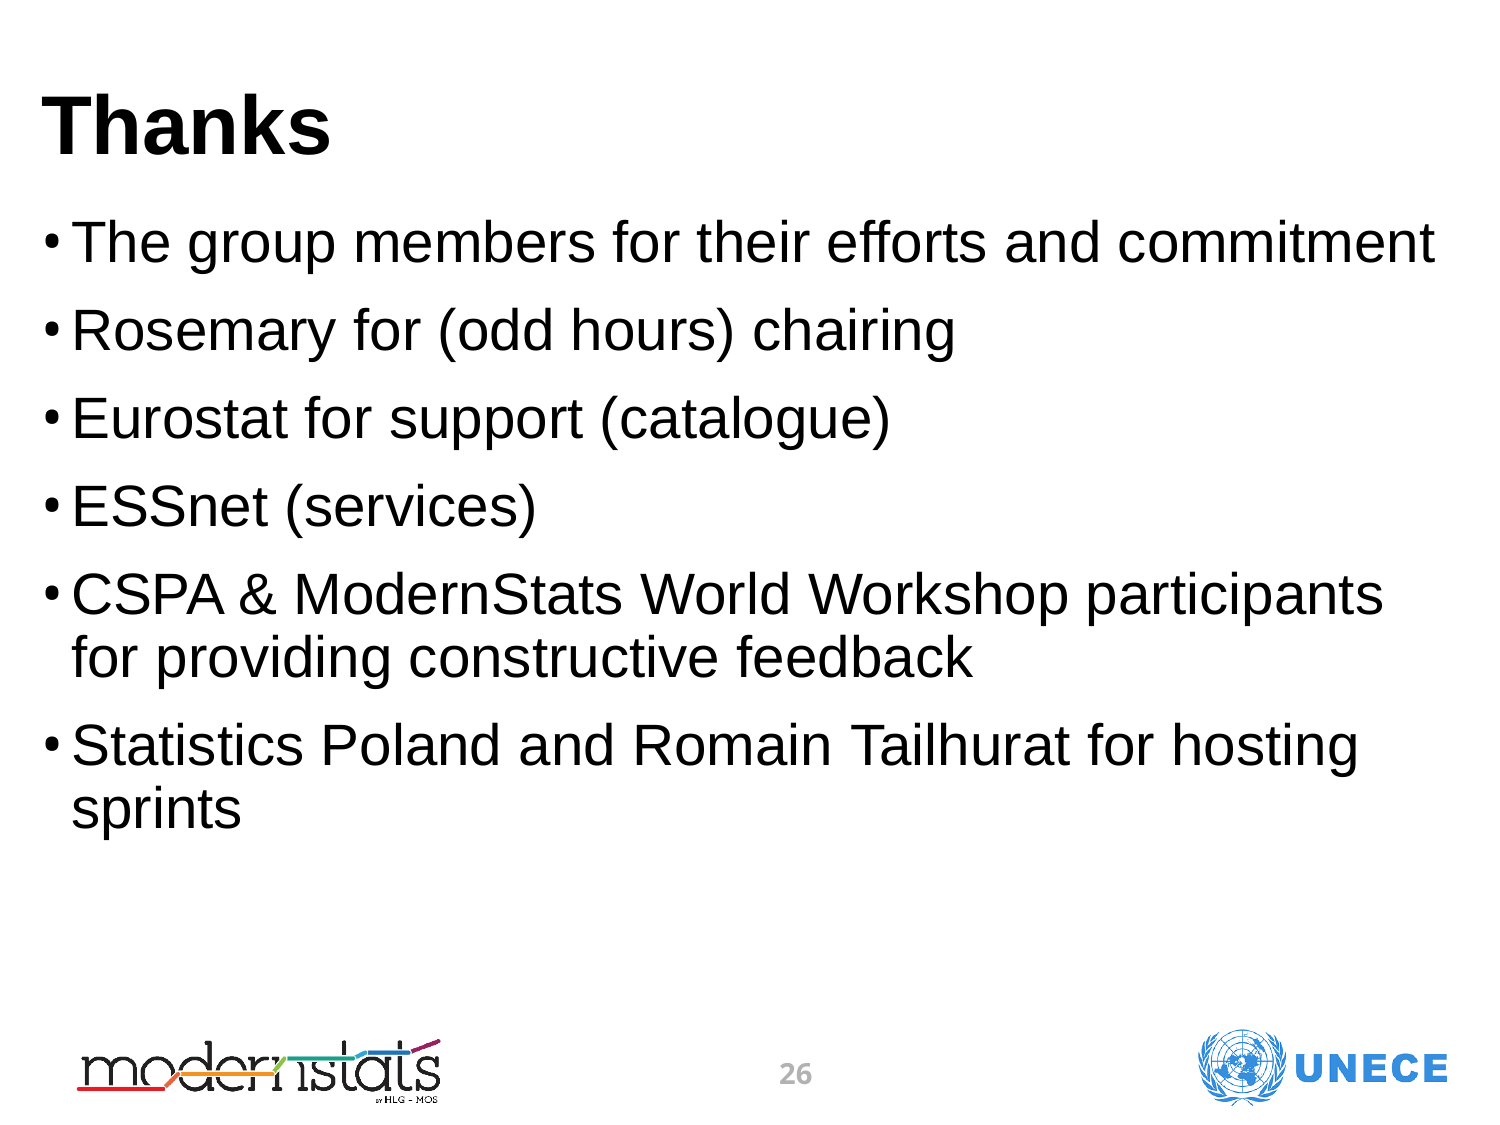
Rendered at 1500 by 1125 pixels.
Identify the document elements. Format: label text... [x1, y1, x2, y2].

slide_number 26 [490, 1045, 828, 1105]
picture [76, 1034, 441, 1106]
list The group members for their efforts and commitment Rosemary for (odd hours) chairing Eurostat for support (catalogue) ESSnet (services) CSPA & ModernStats World Workshop participants for providing constructive feedback Statistics Poland and Romain Tailhurat for hosting sprints [41, 212, 1459, 1030]
title Thanks [41, 50, 1459, 173]
picture [1198, 1030, 1447, 1106]
